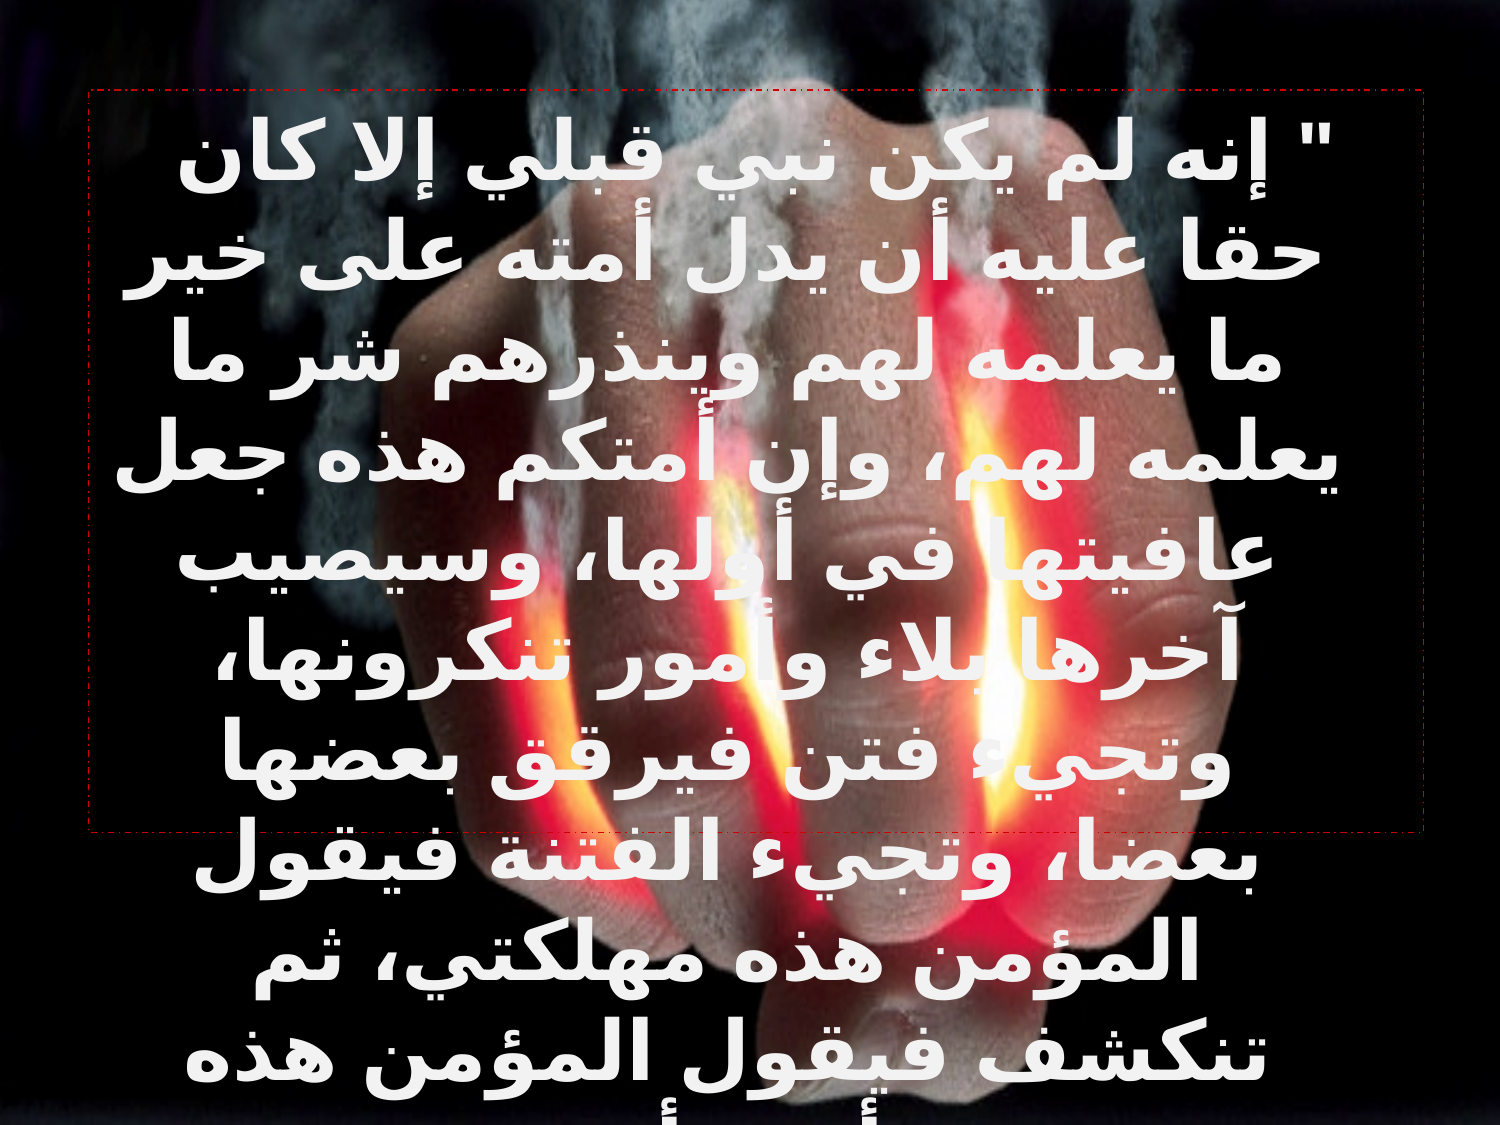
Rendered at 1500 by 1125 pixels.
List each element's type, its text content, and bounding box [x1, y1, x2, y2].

picture [0, 0, 1500, 1125]
list " إنه لم يكن نبي قبلي إلا كان حقا عليه أن يدل أمته على خير ما يعلمه لهم وينذرهم شر ما يعلمه لهم، وإن أمتكم هذه جعل عافيتها في أولها، وسيصيب آخرها بلاء وأمور تنكرونها، وتجيء فتن فيرقق بعضها بعضا، وتجيء الفتنة فيقول المؤمن هذه مهلكتي، ثم تنكشف فيقول المؤمن هذه هذه، فمن أحب أن يزحزح عن النار ويدخل الجنة، فلتأته منيته وهو يؤمن بالله واليوم الآخر، وليأت إلى الناس الذي يحب أن يؤتى إليه... } [88, 89, 1424, 833]
